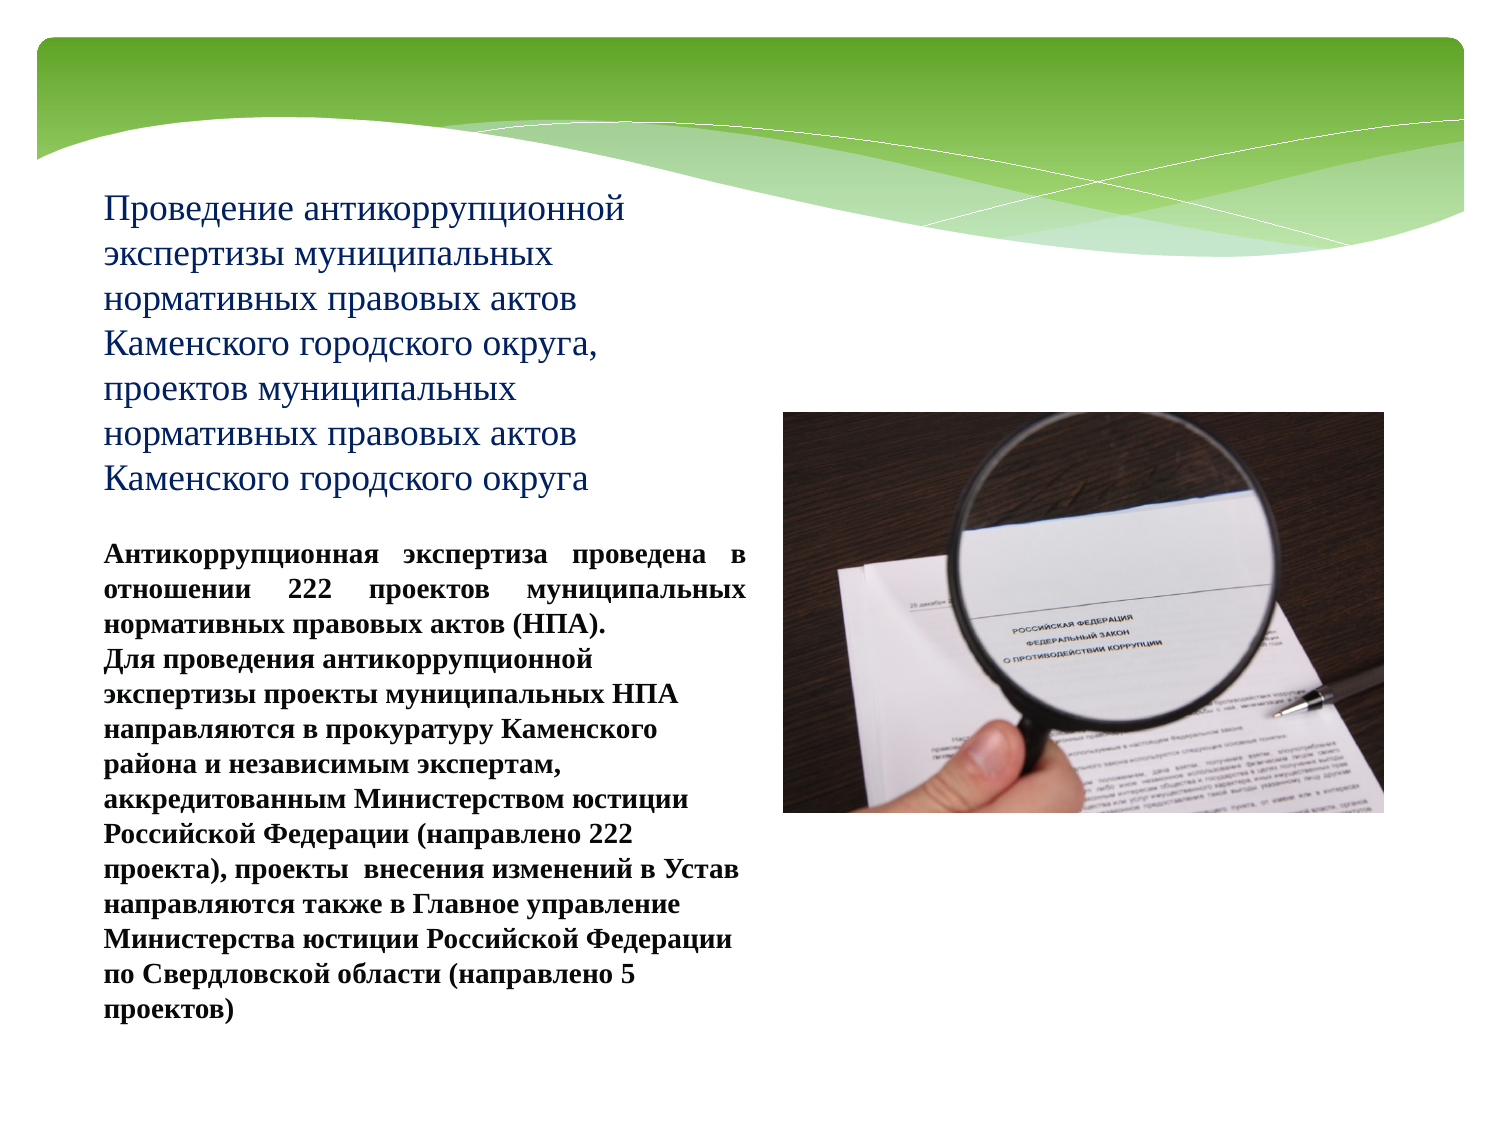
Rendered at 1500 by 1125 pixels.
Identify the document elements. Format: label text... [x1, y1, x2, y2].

list Антикоррупционная экспертиза проведена в отношении 222 проектов муниципальных нормативных правовых актов (НПА). Для проведения антикоррупционной экспертизы проекты муниципальных НПА направляются в прокуратуру Каменского района и независимым экспертам, аккредитованным Министерством юстиции Российской Федерации (направлено 222 проекта), проекты внесения изменений в Устав направляются также в Главное управление Министерства юстиции Российской Федерации по Свердловской области (направлено 5 проектов) [88, 527, 762, 1083]
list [782, 412, 1384, 813]
title Проведение антикоррупционной экспертизы муниципальных нормативных правовых актов Каменского городского округа, проектов муниципальных нормативных правовых актов Каменского городского округа [88, 66, 684, 506]
